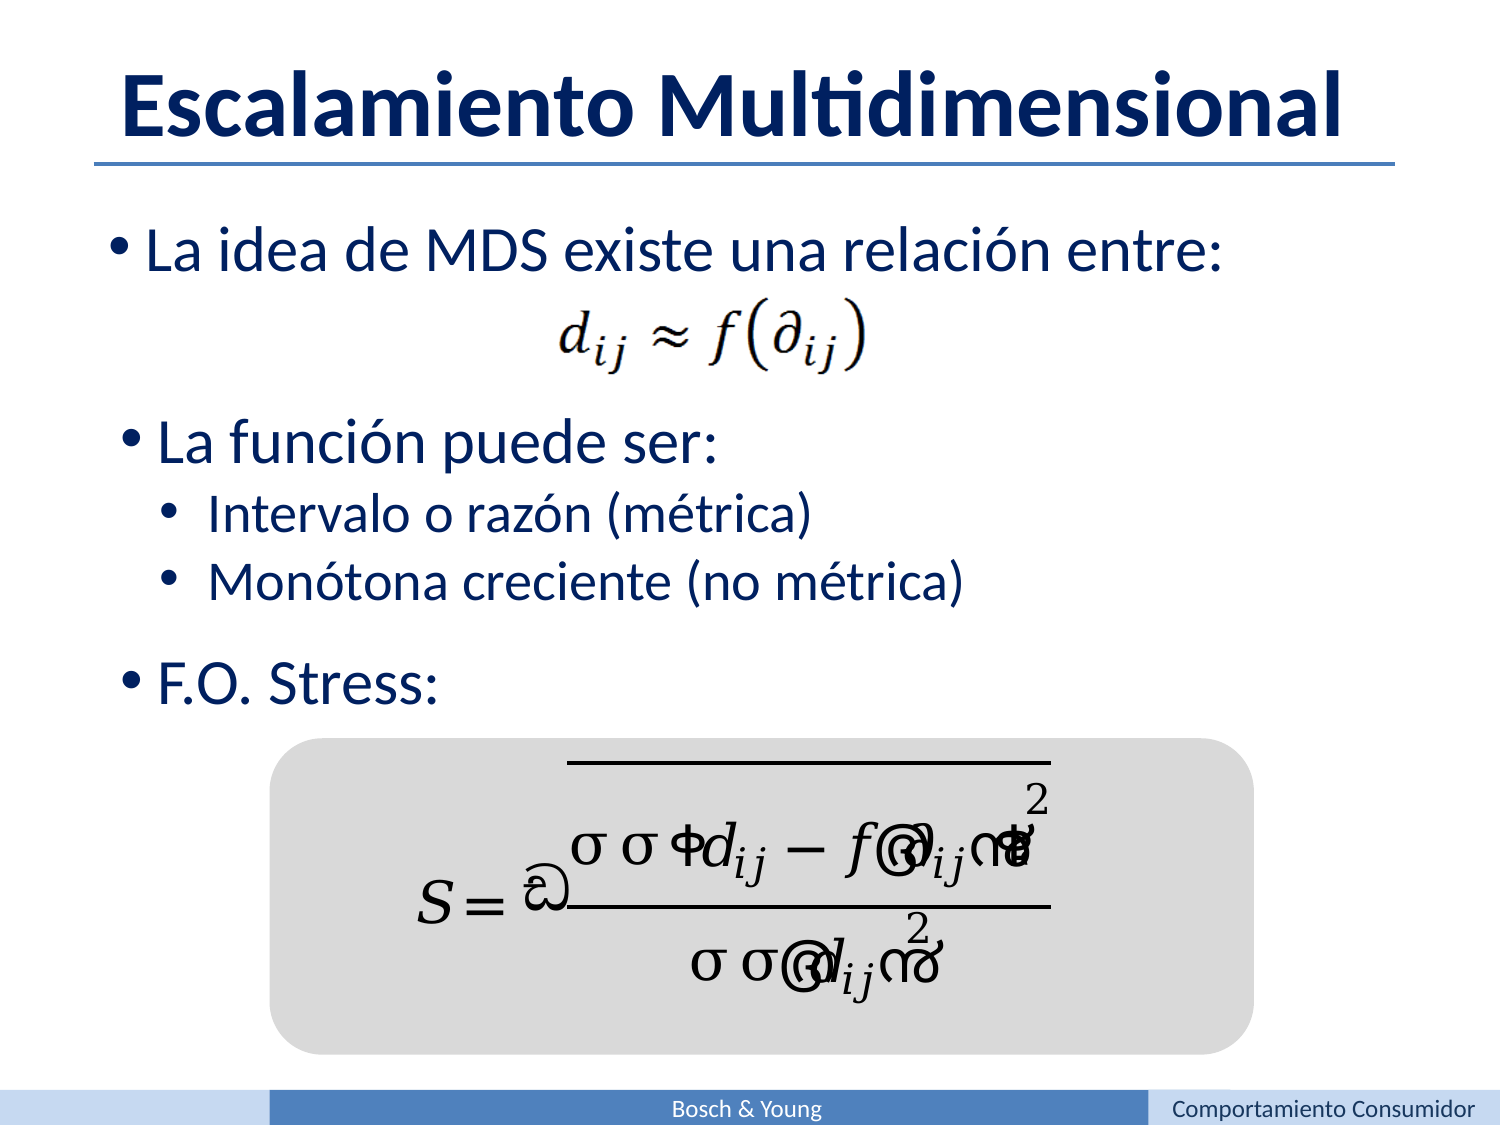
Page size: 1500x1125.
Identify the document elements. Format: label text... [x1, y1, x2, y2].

text_box La idea de MDS existe una relación entre: [93, 199, 1395, 292]
text_box Escalamiento Multidimensional [46, 35, 1418, 163]
text_box [0, 1088, 272, 1125]
text_box Comportamiento Consumidor [1146, 1088, 1500, 1125]
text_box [269, 737, 1255, 1055]
text_box La función puede ser: Intervalo o razón (métrica) Monótona creciente (no métrica) [105, 391, 1407, 619]
text_box Bosch & Young [272, 1088, 1146, 1125]
text_box F.O. Stress: [105, 632, 1442, 725]
picture [556, 292, 868, 386]
